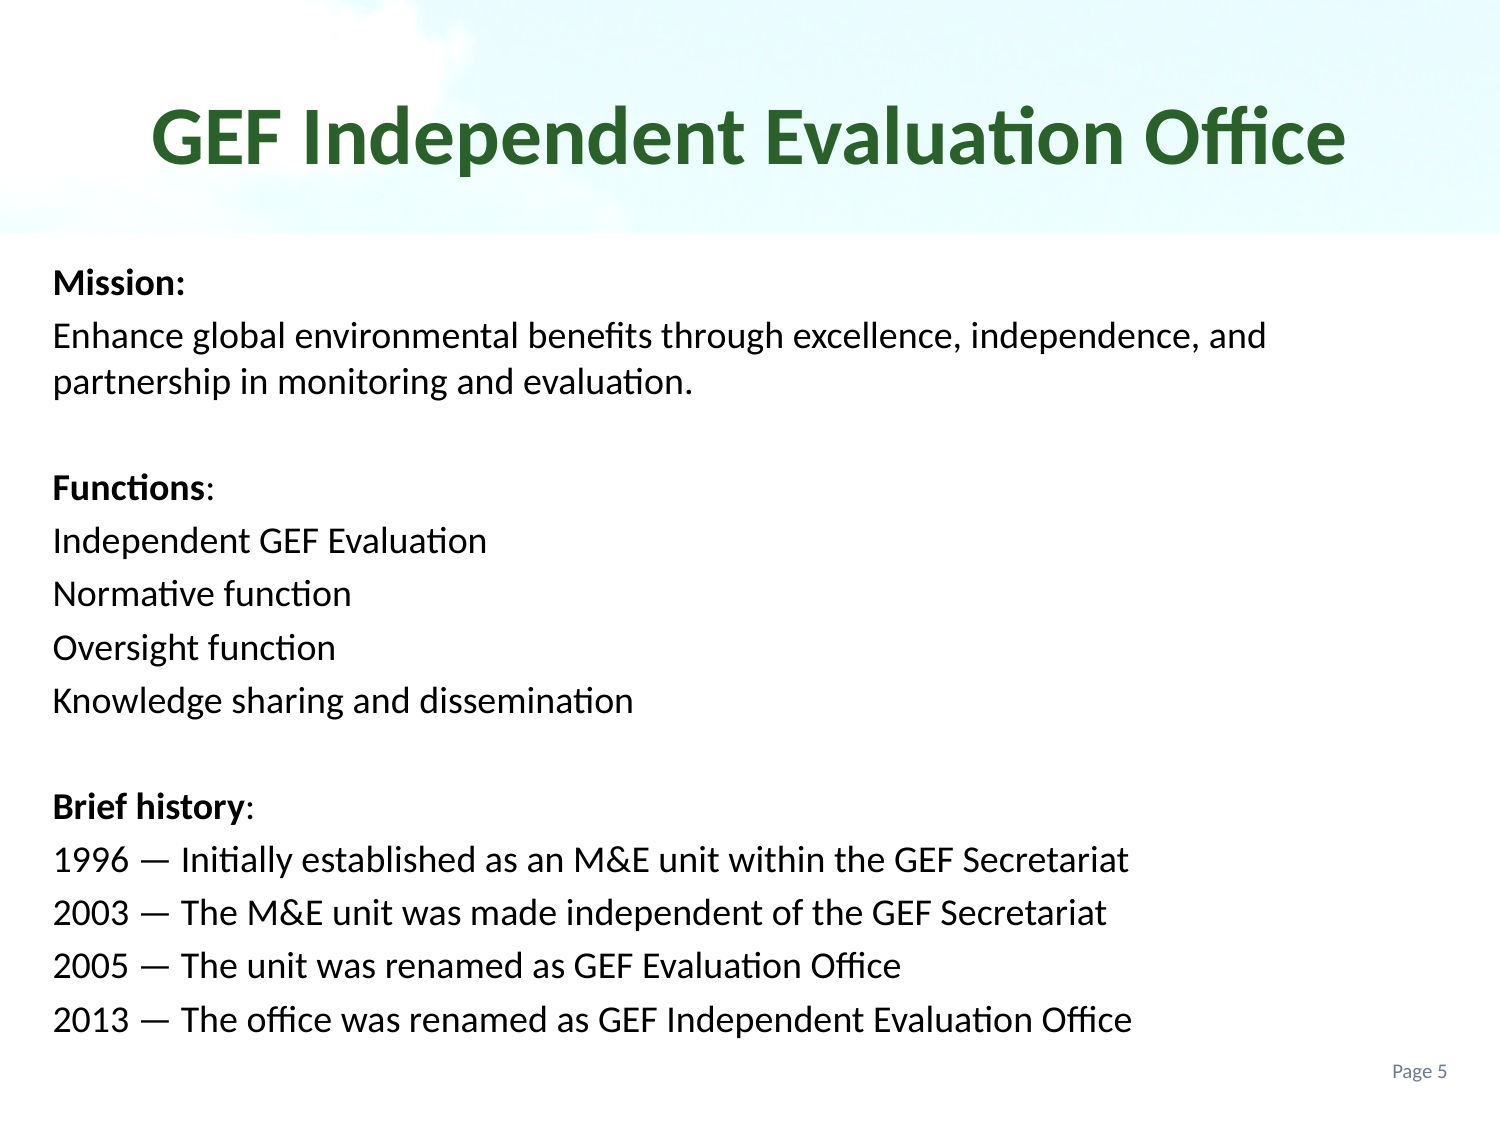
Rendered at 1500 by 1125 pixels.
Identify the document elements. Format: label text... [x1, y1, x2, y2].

title GEF Independent Evaluation Office [37, 37, 1463, 225]
list Mission: Enhance global environmental benefits through excellence, independence, and partnership in monitoring and evaluation. Functions: Independent GEF Evaluation Normative function Oversight function Knowledge sharing and dissemination Brief history: 1996 — Initially established as an M&E unit within the GEF Secretariat 2003 — The M&E unit was made independent of the GEF Secretariat 2005 — The unit was renamed as GEF Evaluation Office 2013 — The office was renamed as GEF Independent Evaluation Office [37, 249, 1463, 1050]
